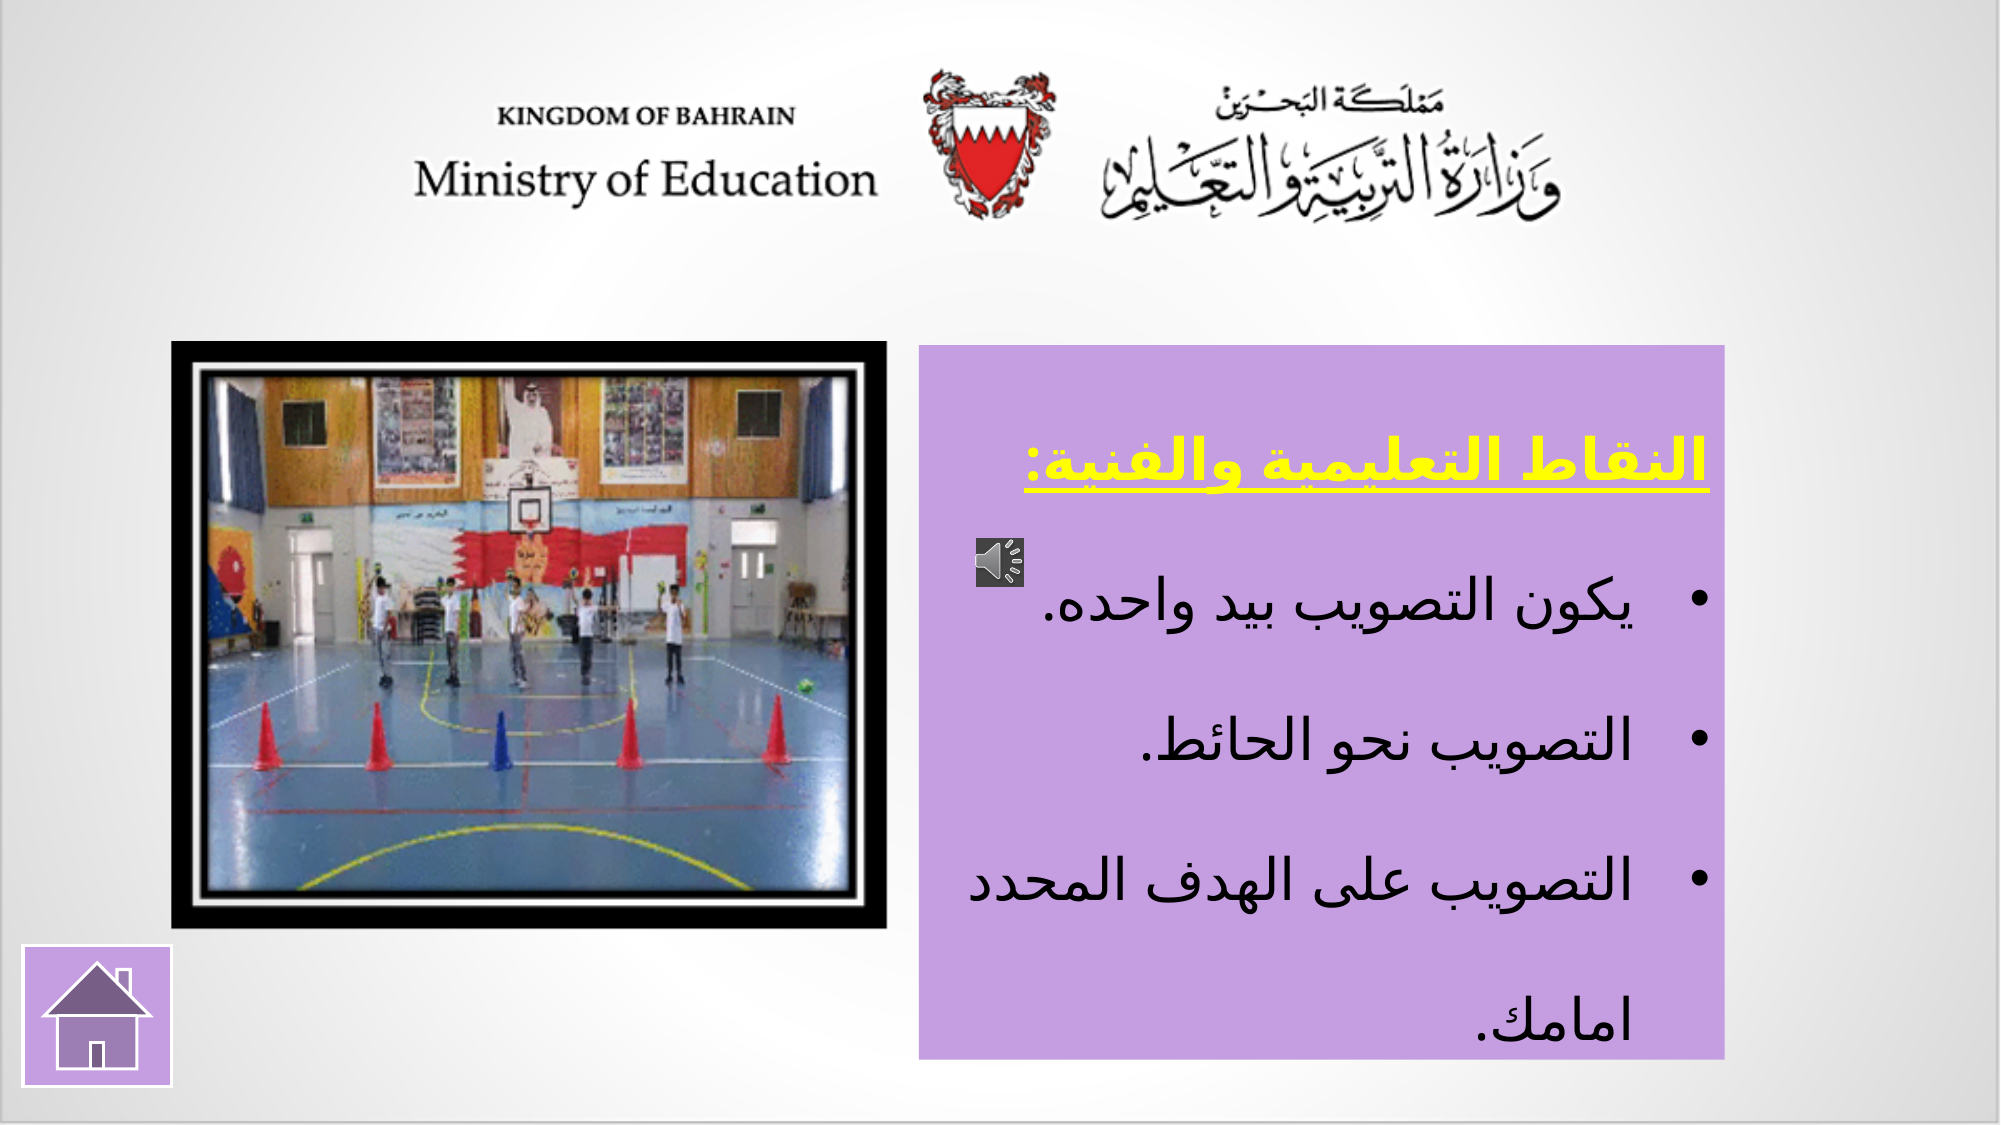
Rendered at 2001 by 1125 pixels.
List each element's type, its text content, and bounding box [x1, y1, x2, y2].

text_box النقاط التعليمية والفنية: يكون التصويب بيد واحده. التصويب نحو الحائط. التصويب على الهدف المحدد امامك. [918, 345, 1725, 1060]
picture [0, 0, 2001, 1125]
text_box [21, 944, 173, 1088]
